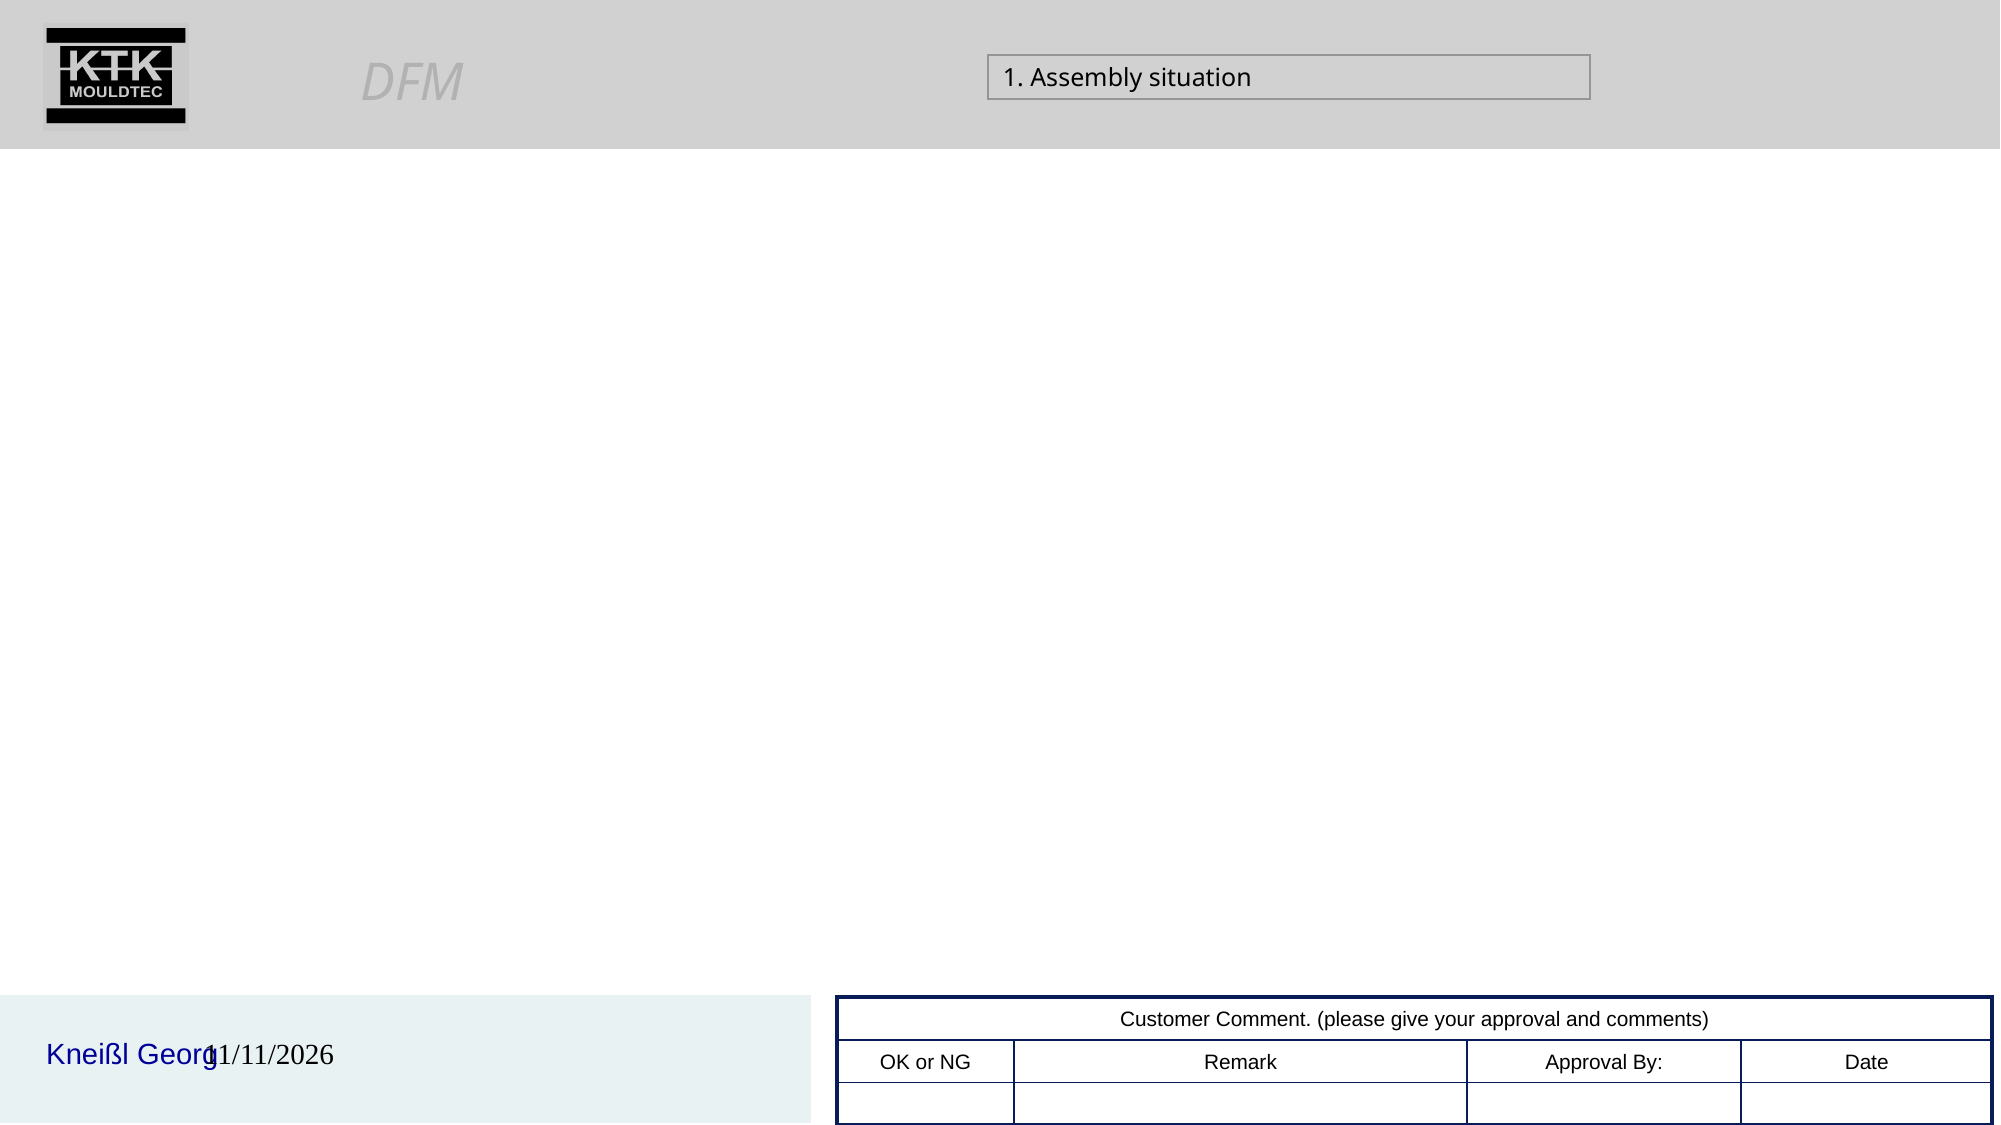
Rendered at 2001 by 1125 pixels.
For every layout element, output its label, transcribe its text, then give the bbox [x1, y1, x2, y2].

slide_number [188, 1027, 433, 1106]
text_box 1. Assembly situation [988, 54, 1591, 100]
